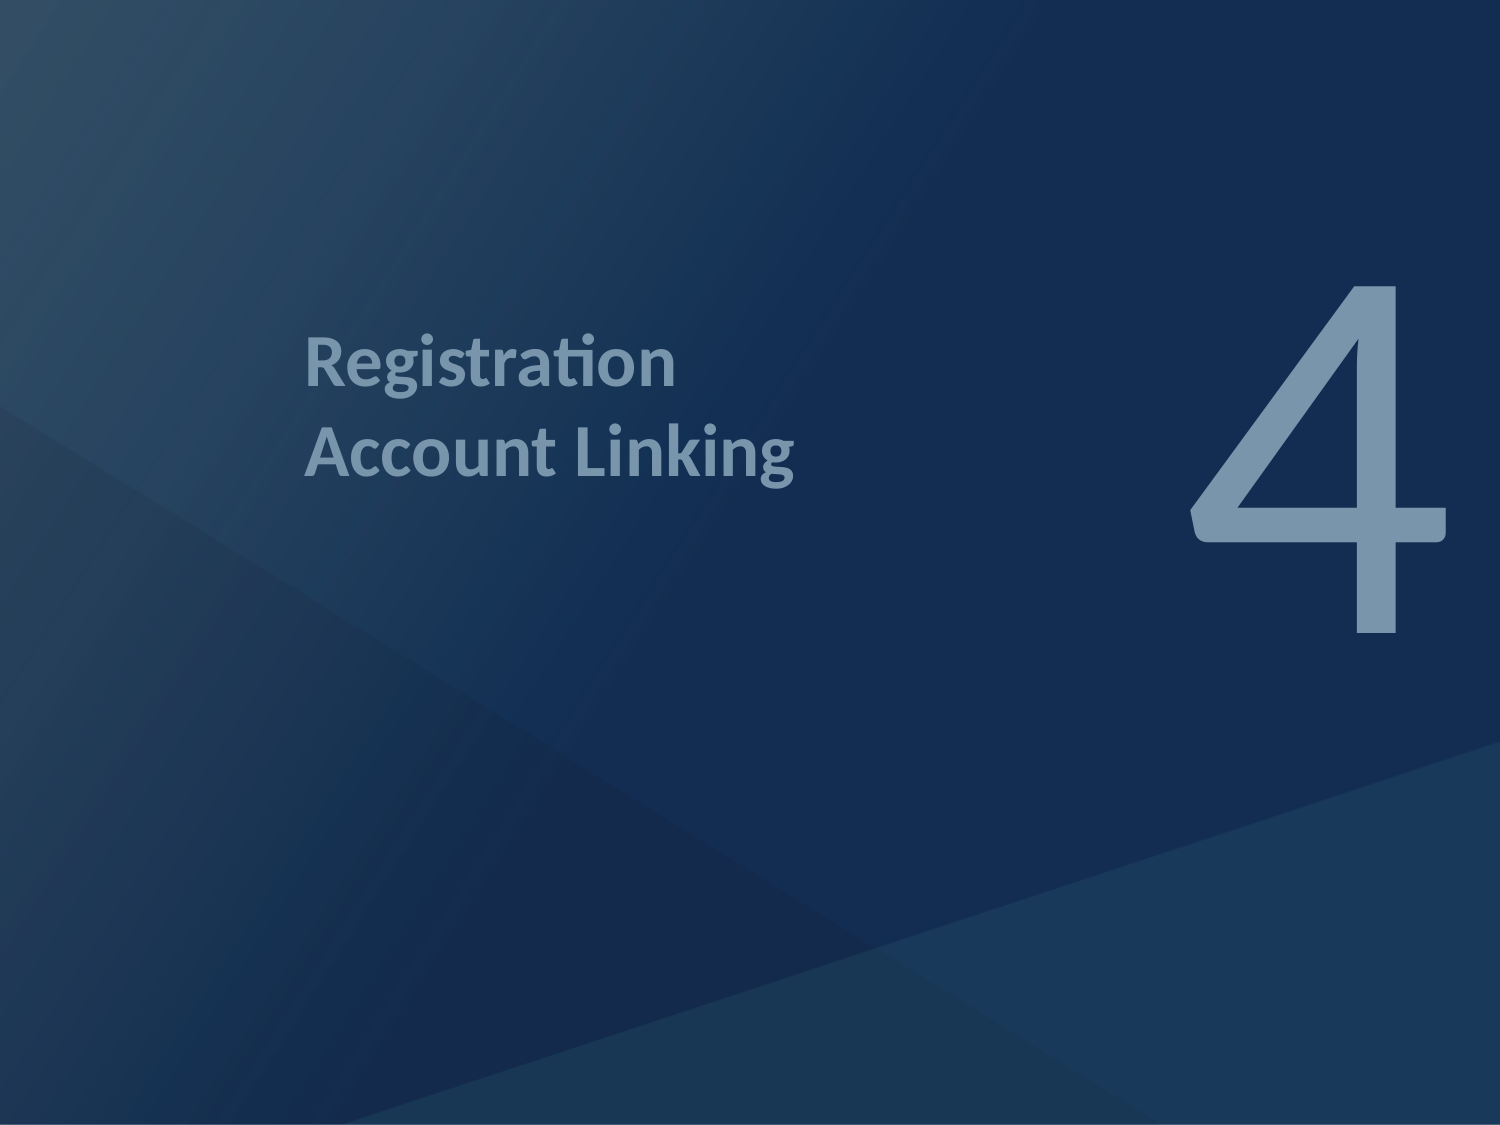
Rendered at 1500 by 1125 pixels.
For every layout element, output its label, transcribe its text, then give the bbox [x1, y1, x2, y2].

list 4 [883, 159, 1471, 750]
title Registration Account Linking [289, 304, 883, 709]
picture [0, 0, 1500, 1125]
